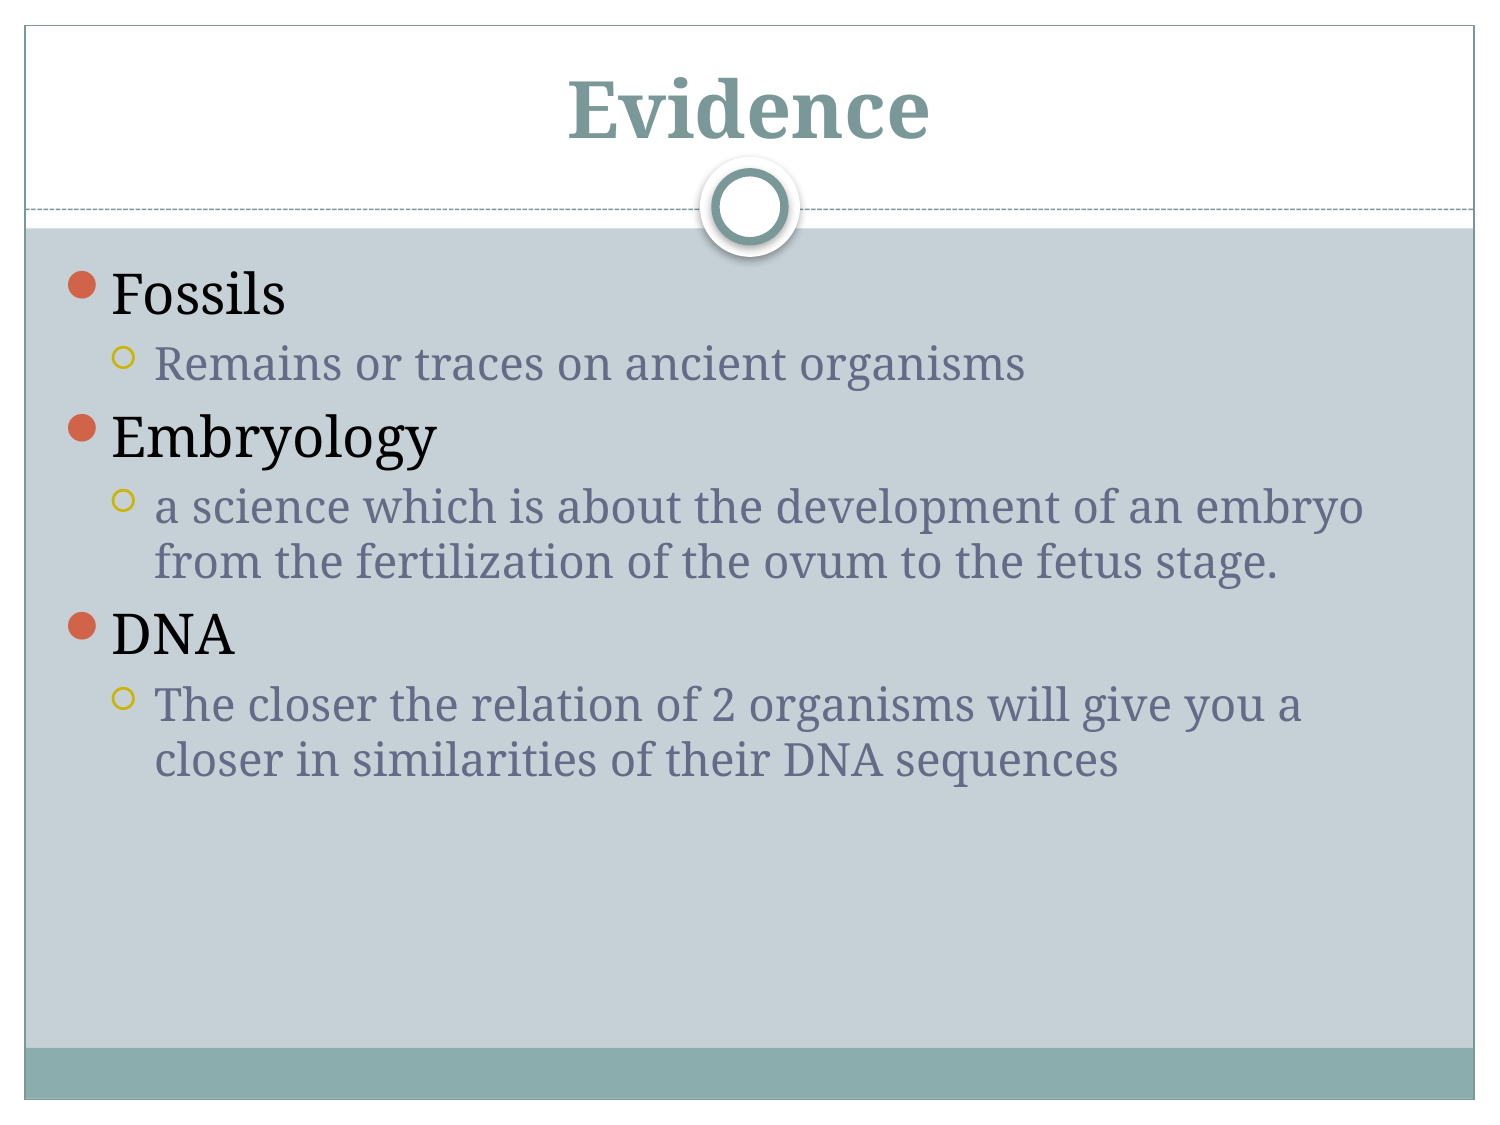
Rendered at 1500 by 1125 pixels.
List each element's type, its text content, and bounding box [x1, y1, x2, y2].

title Evidence [49, 37, 1450, 162]
list Fossils Remains or traces on ancient organisms Embryology a science which is about the development of an embryo from the fertilization of the ovum to the fetus stage. DNA The closer the relation of 2 organisms will give you a closer in similarities of their DNA sequences [49, 250, 1445, 1001]
